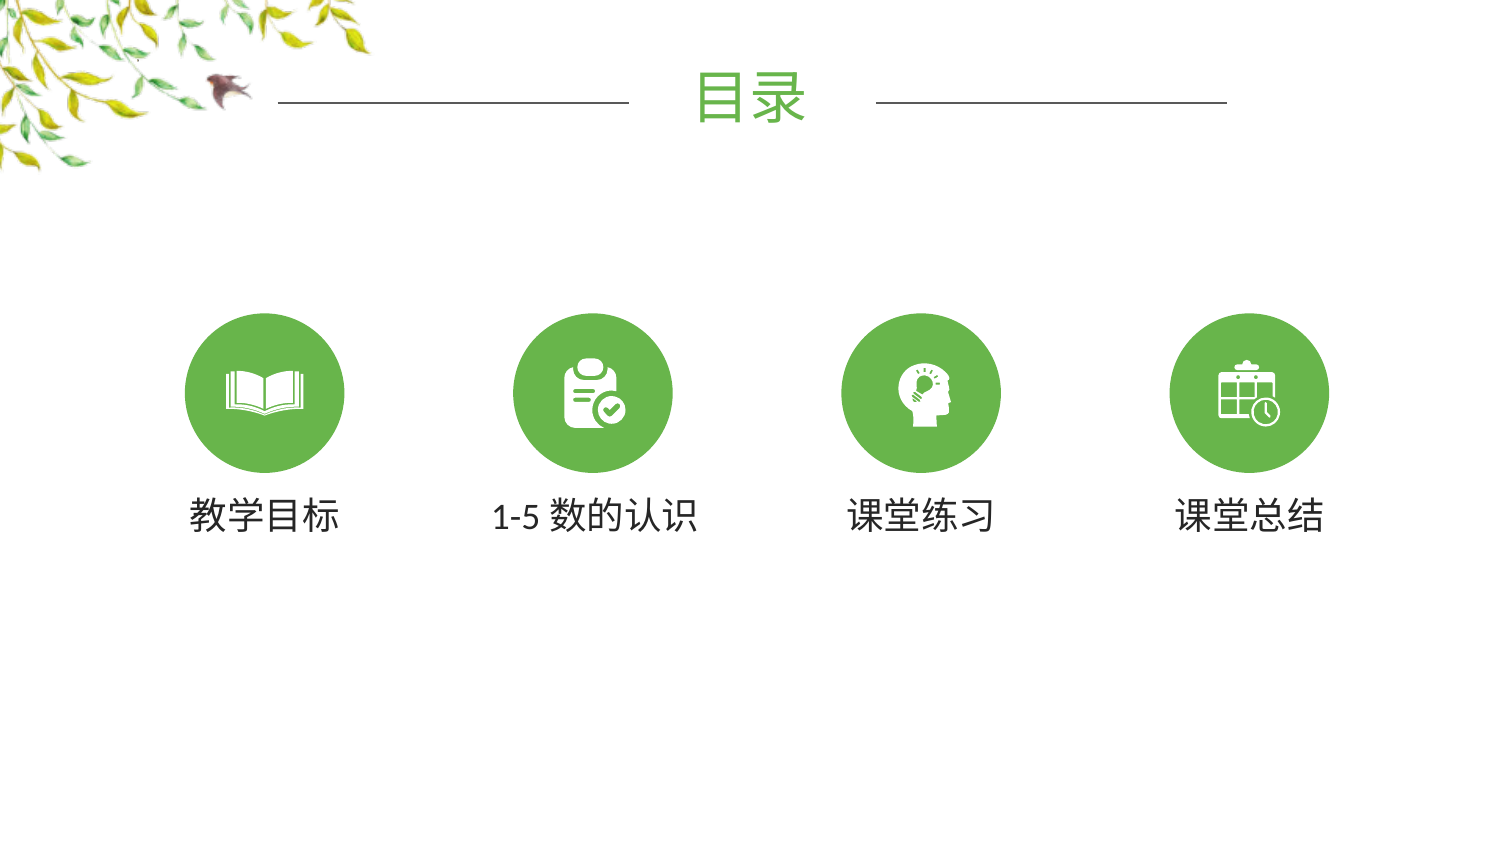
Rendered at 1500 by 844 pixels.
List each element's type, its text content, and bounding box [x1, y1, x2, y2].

text_box [597, 396, 626, 424]
text_box [577, 358, 604, 376]
text_box 1-5数的认识 [438, 484, 752, 545]
text_box [1218, 372, 1276, 419]
text_box [511, 311, 675, 476]
text_box [1251, 397, 1281, 427]
text_box [1167, 311, 1332, 476]
text_box [898, 363, 952, 427]
text_box [839, 311, 1004, 476]
text_box 教学目标 [108, 484, 422, 545]
text_box [564, 367, 617, 428]
text_box 课堂总结 [1092, 484, 1407, 545]
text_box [0, 0, 1228, 211]
text_box 课堂练习 [764, 484, 1078, 545]
text_box [1234, 359, 1260, 371]
text_box [226, 370, 304, 416]
text_box [182, 311, 347, 476]
